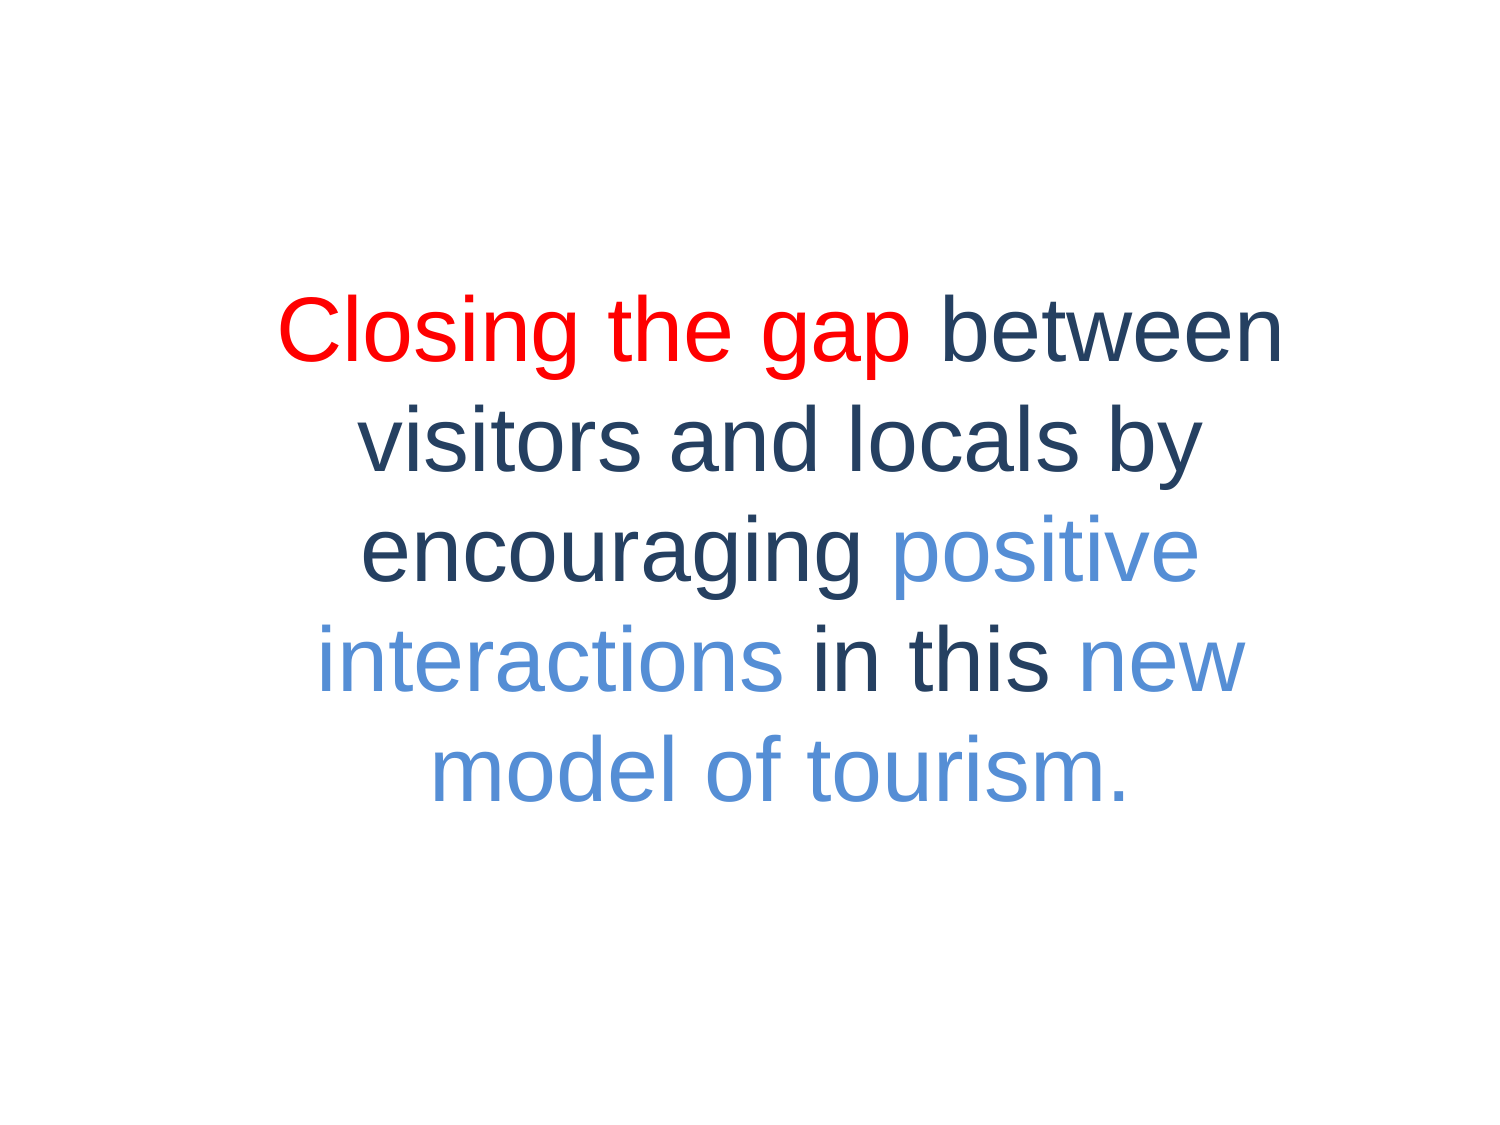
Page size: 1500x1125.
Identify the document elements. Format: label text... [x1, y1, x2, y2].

text_box Closing the gap between visitors and locals by encouraging positive interactions in this new model of tourism. [249, 262, 1313, 827]
